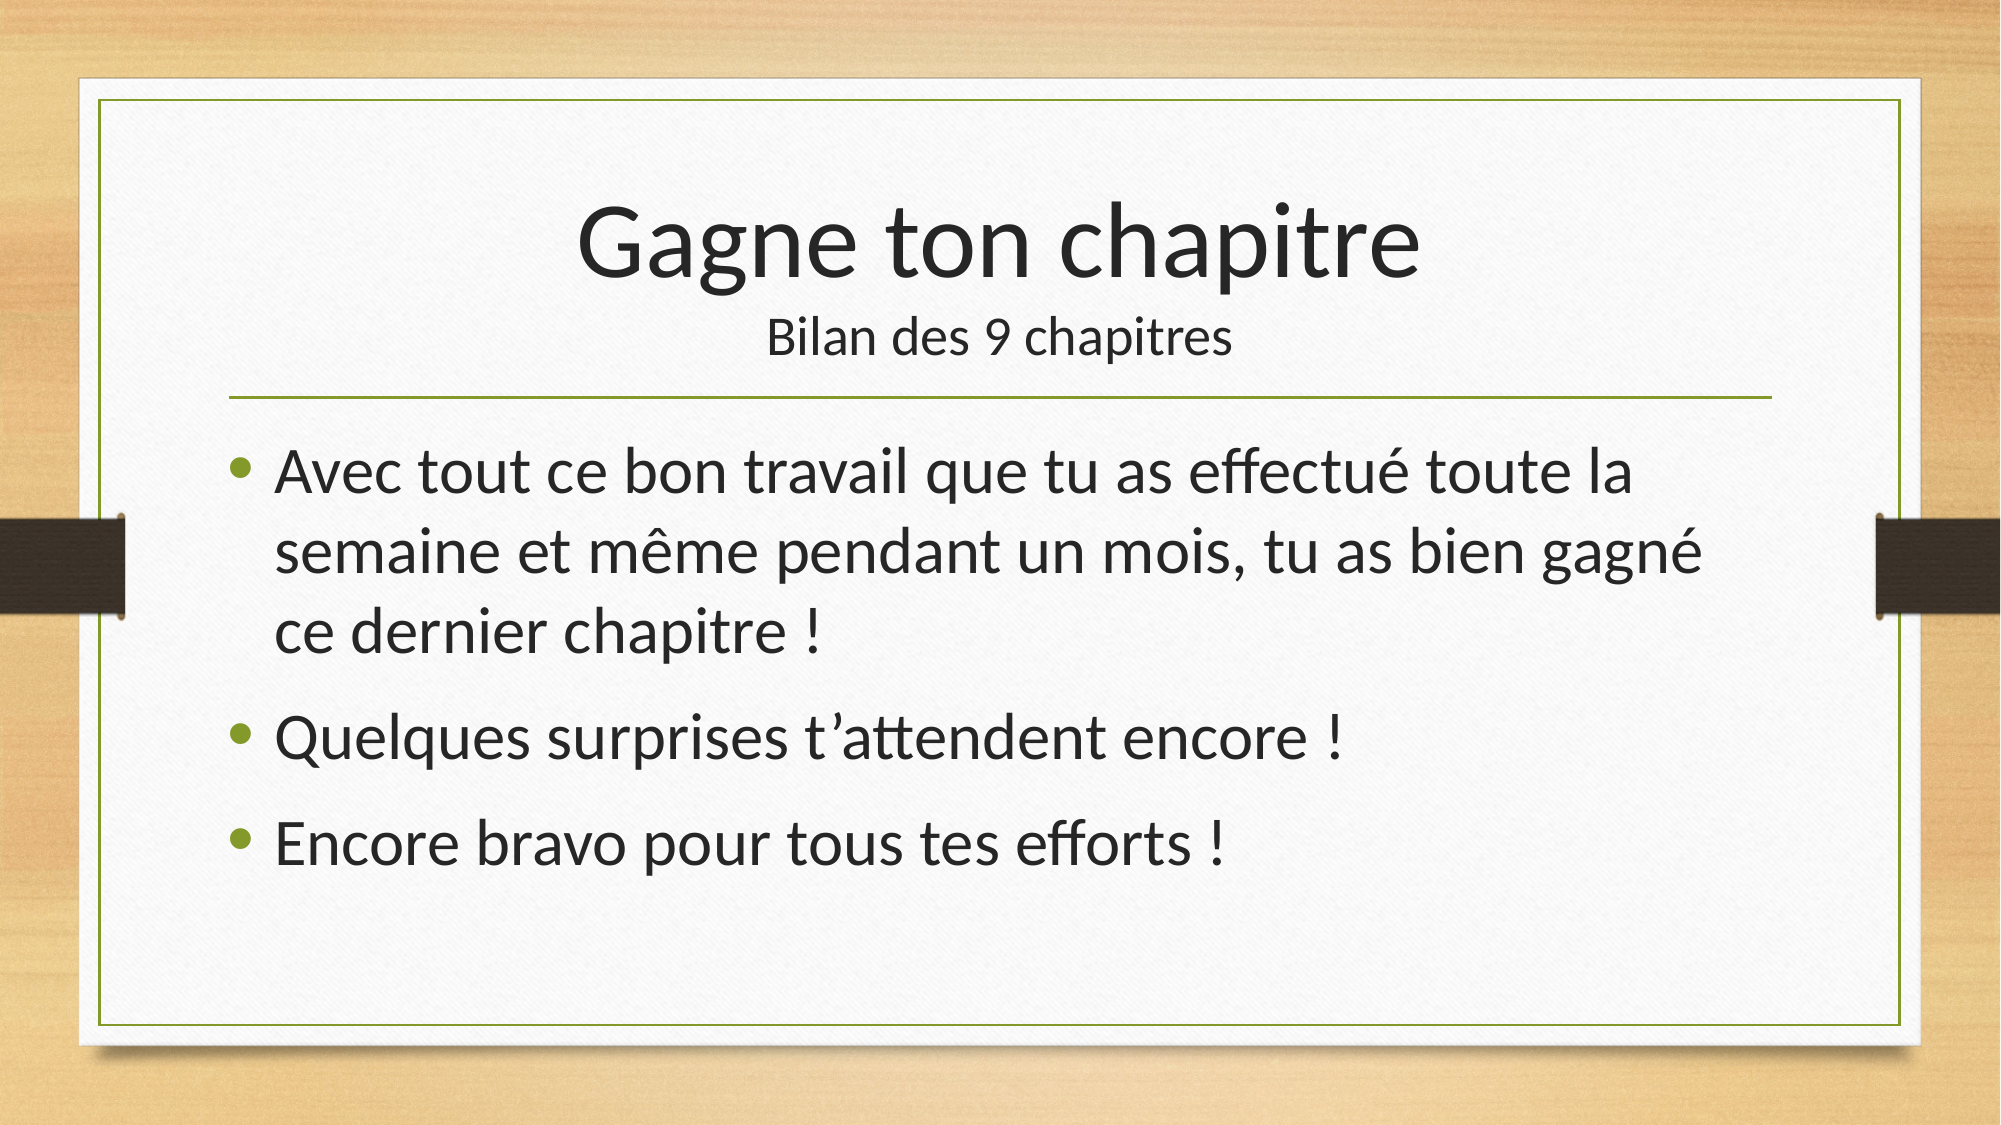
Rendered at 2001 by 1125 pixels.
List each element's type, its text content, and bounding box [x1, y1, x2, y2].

picture [0, 0, 2001, 1125]
list Avec tout ce bon travail que tu as effectué toute la semaine et même pendant un mois, tu as bien gagné ce dernier chapitre ! Quelques surprises t’attendent encore ! Encore bravo pour tous tes efforts ! [212, 419, 1788, 964]
title Gagne ton chapitre Bilan des 9 chapitres [212, 161, 1788, 375]
